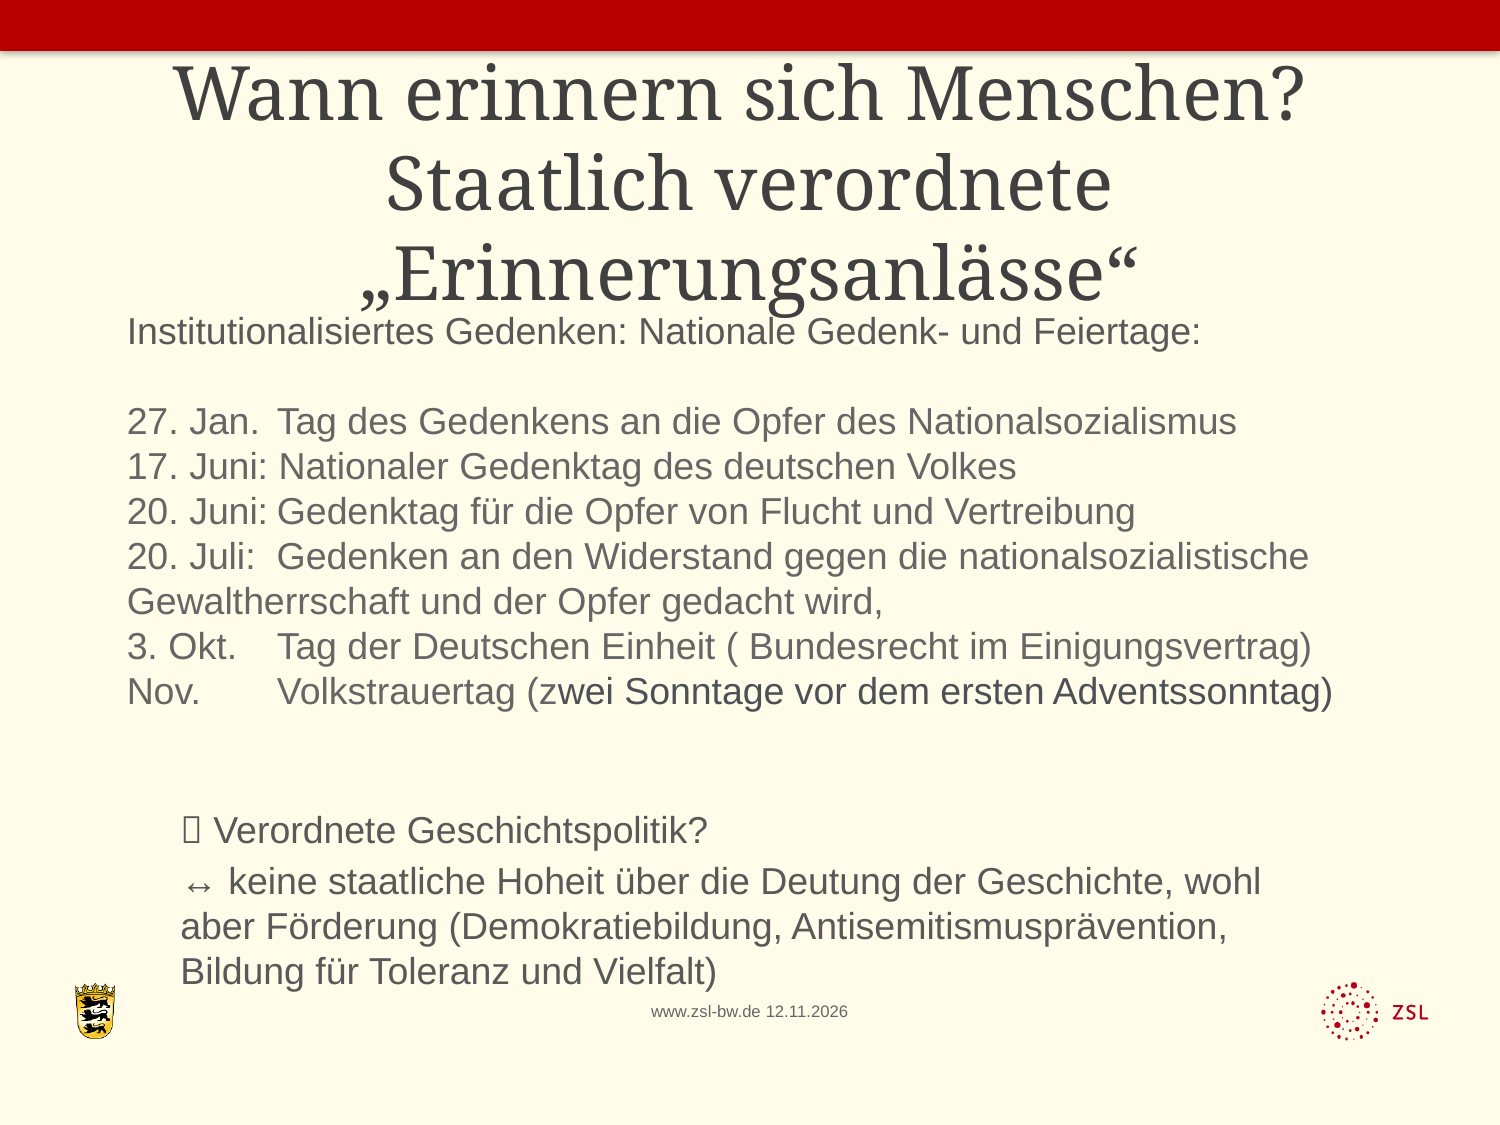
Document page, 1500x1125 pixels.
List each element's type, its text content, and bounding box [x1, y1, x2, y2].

list  Verordnete Geschichtspolitik? ↔ keine staatliche Hoheit über die Deutung der Geschichte, wohl aber Förderung (Demokratiebildung, Antisemitismusprävention, Bildung für Toleranz und Vielfalt) [147, 798, 1302, 1035]
title Wann erinnern sich Menschen? Staatlich verordnete „Erinnerungsanlässe“ [68, 62, 1432, 299]
text_box Institutionalisiertes Gedenken: Nationale Gedenk- und Feiertage: 27. Jan. Tag des Gedenkens an die Opfer des Nationalsozialismus 17. Juni: Nationaler Gedenktag des deutschen Volkes 20. Juni: Gedenktag für die Opfer von Flucht und Vertreibung 20. Juli: Gedenken an den Widerstand gegen die nationalsozialistische Gewaltherrschaft und der Opfer gedacht wird, 3. Okt. Tag der Deutschen Einheit ( Bundesrecht im Einigungsvertrag) Nov. Volkstrauertag (zwei Sonntage vor dem ersten Adventssonntag) [112, 299, 1400, 765]
picture [73, 981, 117, 1041]
picture [1320, 981, 1429, 1041]
